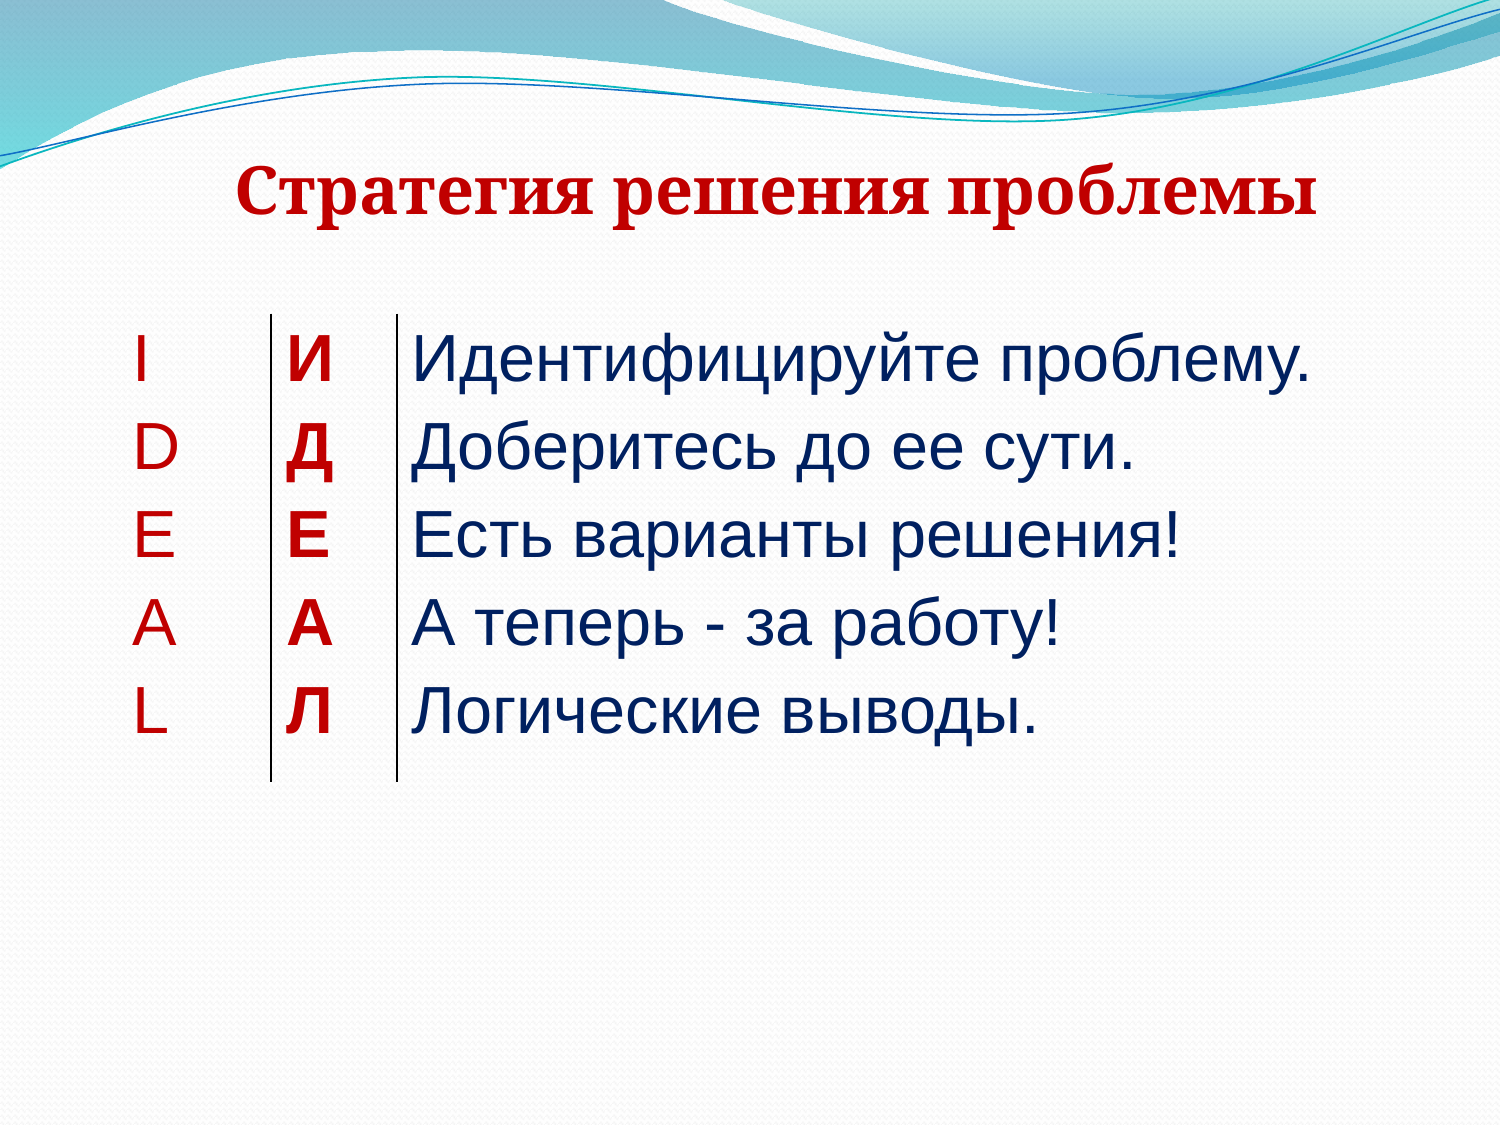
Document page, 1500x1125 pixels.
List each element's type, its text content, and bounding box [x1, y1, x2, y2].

text_box Стратегия решения проблемы [219, 140, 1333, 236]
table_header I D E A L [117, 314, 270, 782]
table_header И Д Е А Л [272, 314, 396, 782]
table_header Идентифицируйте проблему. Доберитесь до ее сути. Есть варианты решения! А теперь - за работу! Логические выводы. [398, 314, 1418, 782]
